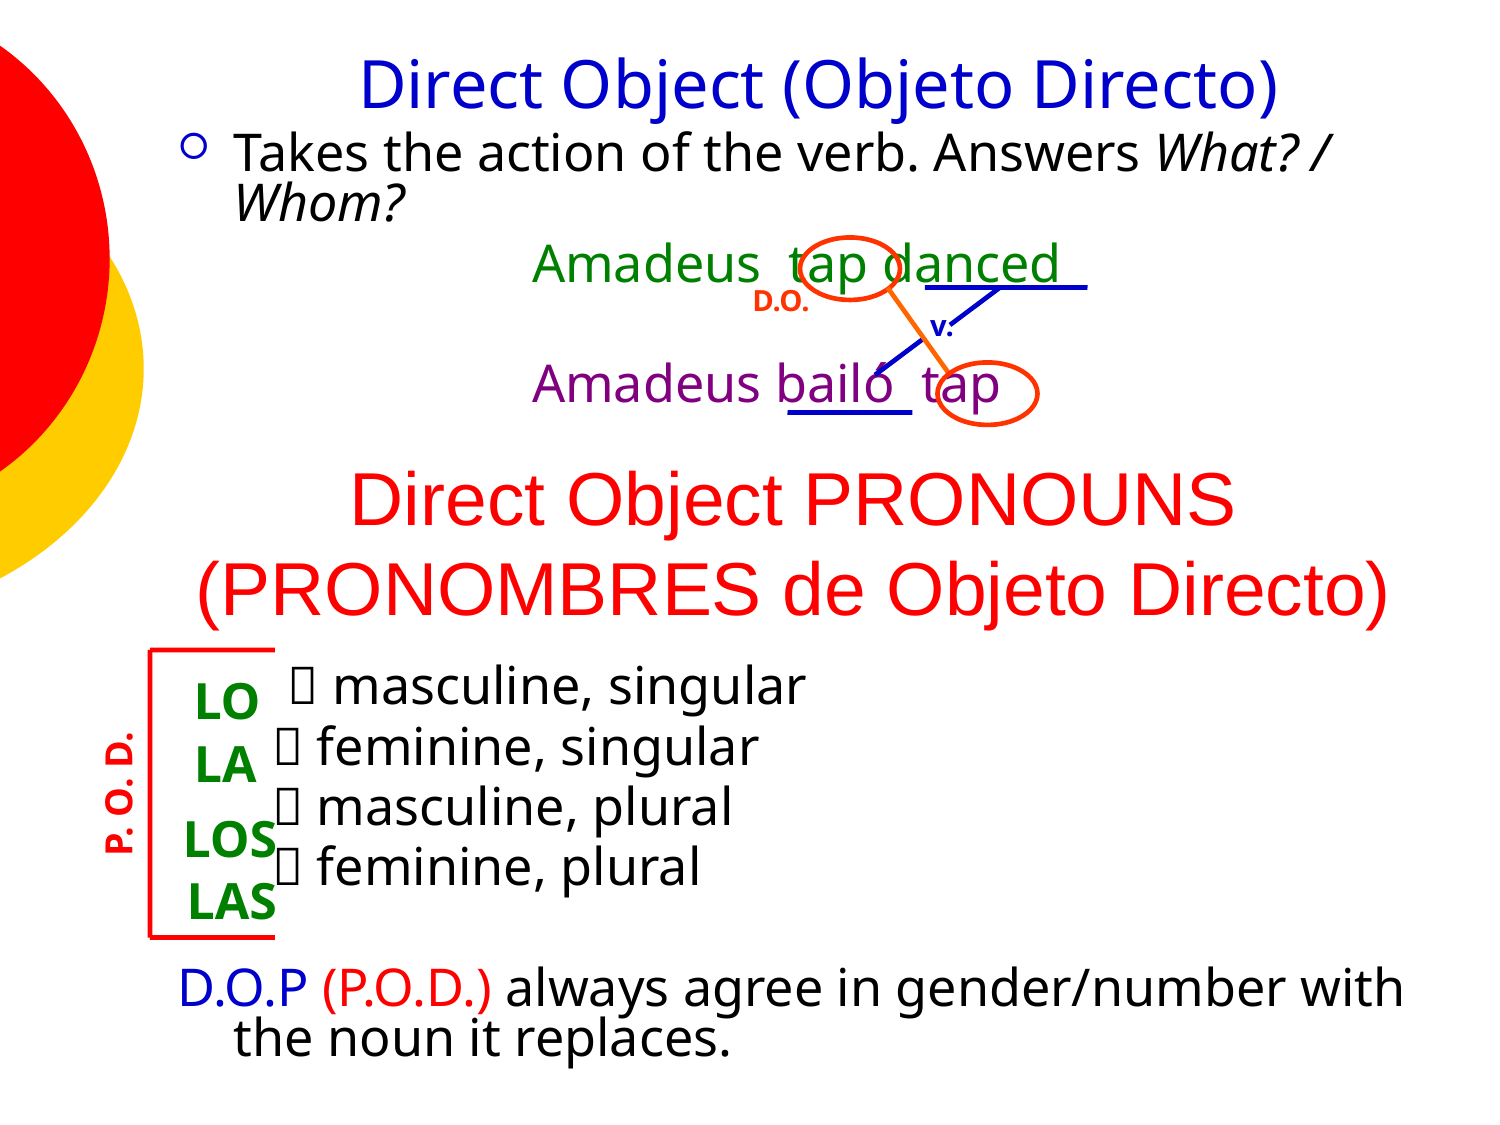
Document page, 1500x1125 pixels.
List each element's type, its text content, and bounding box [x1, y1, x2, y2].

text_box [937, 362, 1038, 425]
text_box LOS [167, 799, 293, 875]
text_box D.O. [737, 274, 850, 325]
text_box P. O. D. [87, 716, 148, 871]
text_box LA [179, 724, 272, 799]
title Direct Object PRONOUNS (PRONOMBRES de Objeto Directo) [99, 450, 1488, 638]
text_box [800, 237, 901, 300]
list Direct Object (Objeto Directo) Takes the action of the verb. Answers What? / Whom? Amadeus tap danced Amadeus bailó tap  masculine, singular  feminine, singular  masculine, plural  feminine, plural D.O.P (P.O.D.) always agree in gender/number with the noun it replaces. [162, 50, 1475, 450]
text_box LO [178, 662, 276, 738]
list Direct Object (Objeto Directo) Takes the action of the verb. Answers What? / Whom? Amadeus tap danced Amadeus bailó tap  masculine, singular  feminine, singular  masculine, plural  feminine, plural D.O.P (P.O.D.) always agree in gender/number with the noun it replaces. [162, 638, 1475, 1125]
text_box LAS [171, 862, 292, 938]
text_box v. [915, 299, 969, 350]
